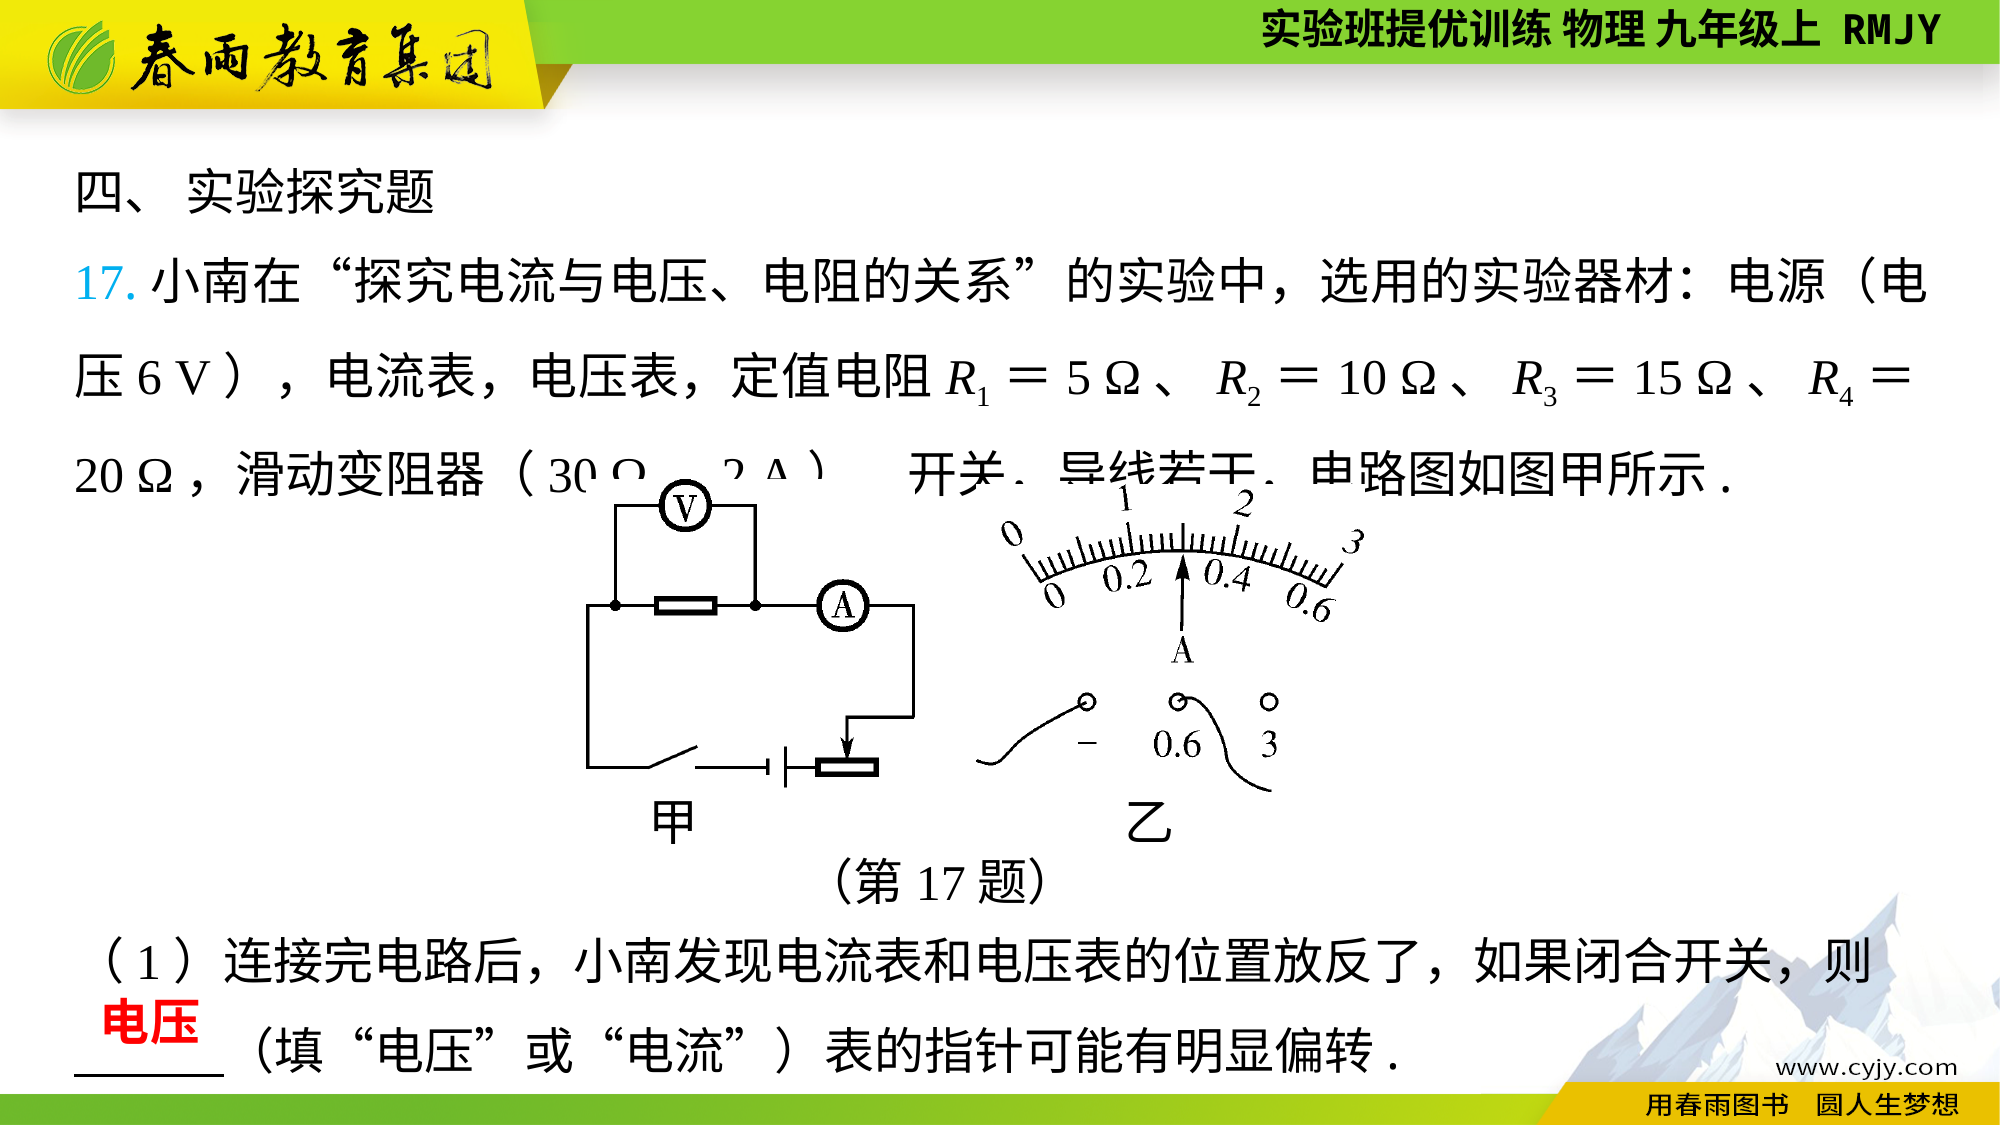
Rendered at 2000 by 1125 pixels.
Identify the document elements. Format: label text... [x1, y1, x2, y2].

list 四、 实验探究题 17.小南在“探究电流与电压、电阻的关系”的实验中，选用的实验器材：电源（电压6 V），电流表，电压表，定值电阻R1＝5 Ω、R2＝10 Ω、R3＝15 Ω、R4＝20 Ω，滑动变阻器（30 Ω 2 A），开关，导线若干，电路图如图甲所示. （1）连接完电路后，小南发现电流表和电压表的位置放反了，如果闭合开关，则 （填“电压”或“电流”）表的指针可能有明显偏转. [59, 122, 1944, 1085]
text_box 甲 乙 （第17题） [633, 783, 1248, 918]
text_box 电压 [85, 982, 215, 1058]
picture [0, 0, 2000, 1125]
